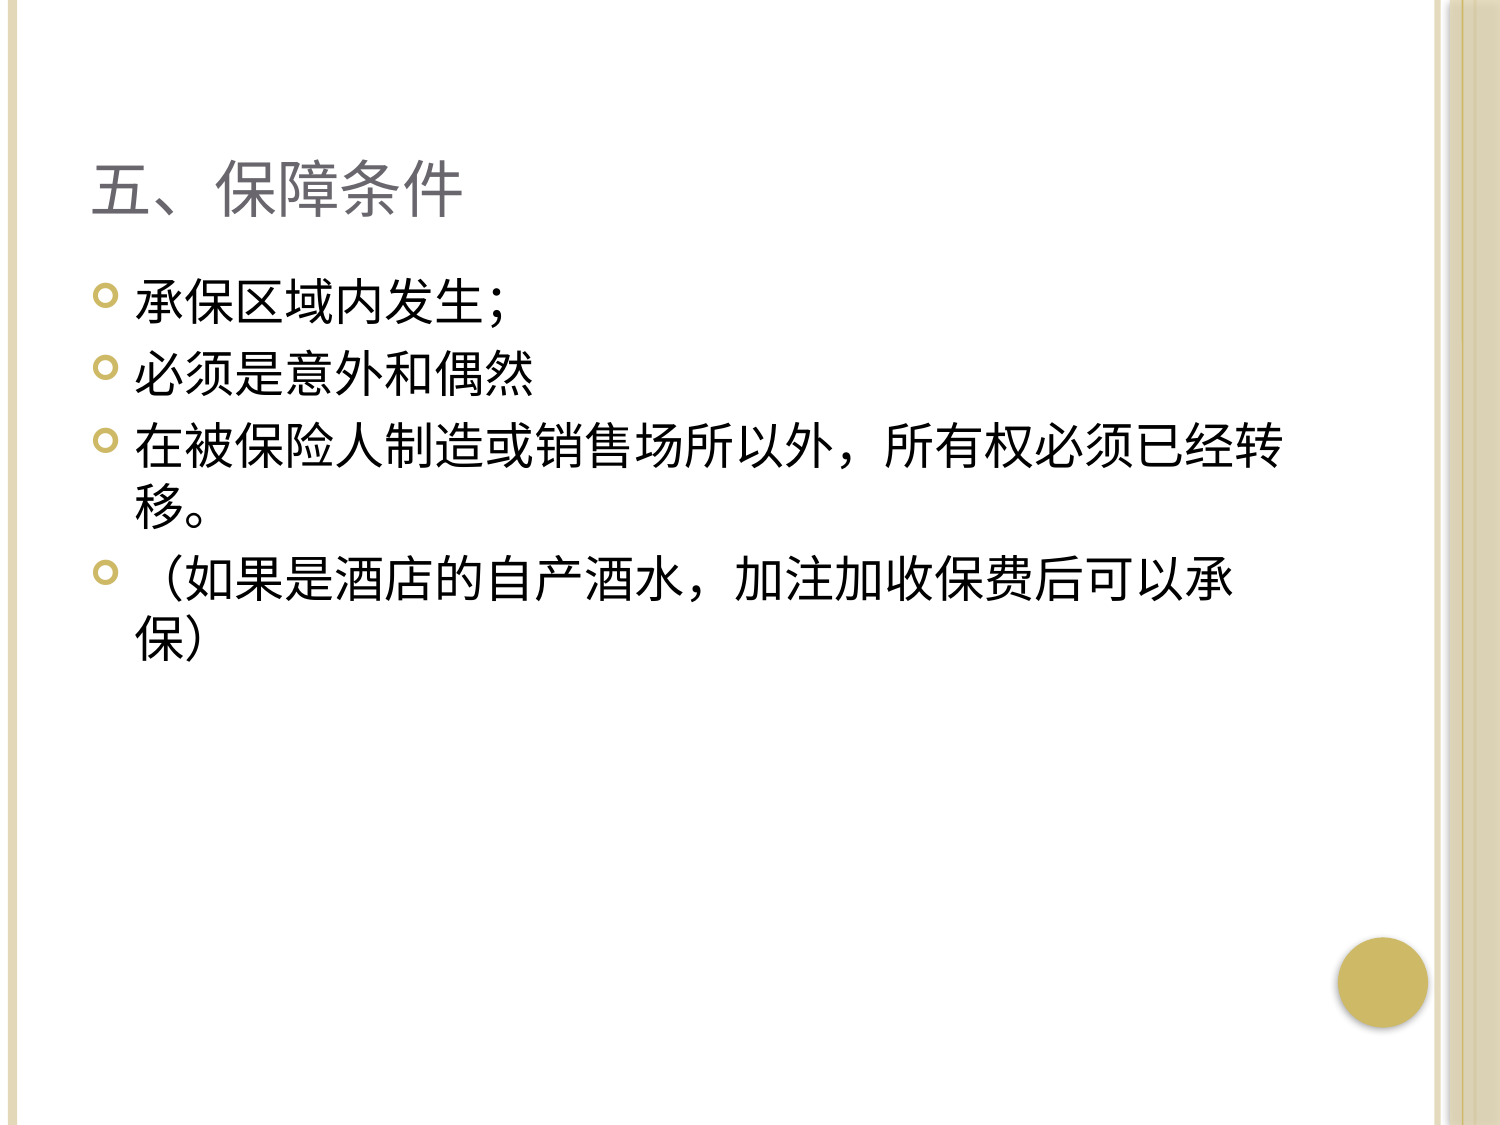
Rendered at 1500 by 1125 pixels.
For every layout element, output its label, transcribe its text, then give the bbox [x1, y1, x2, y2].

title 五、保障条件 [75, 45, 1300, 233]
list 承保区域内发生； 必须是意外和偶然 在被保险人制造或销售场所以外，所有权必须已经转移。 （如果是酒店的自产酒水，加注加收保费后可以承保） [74, 262, 1301, 1063]
